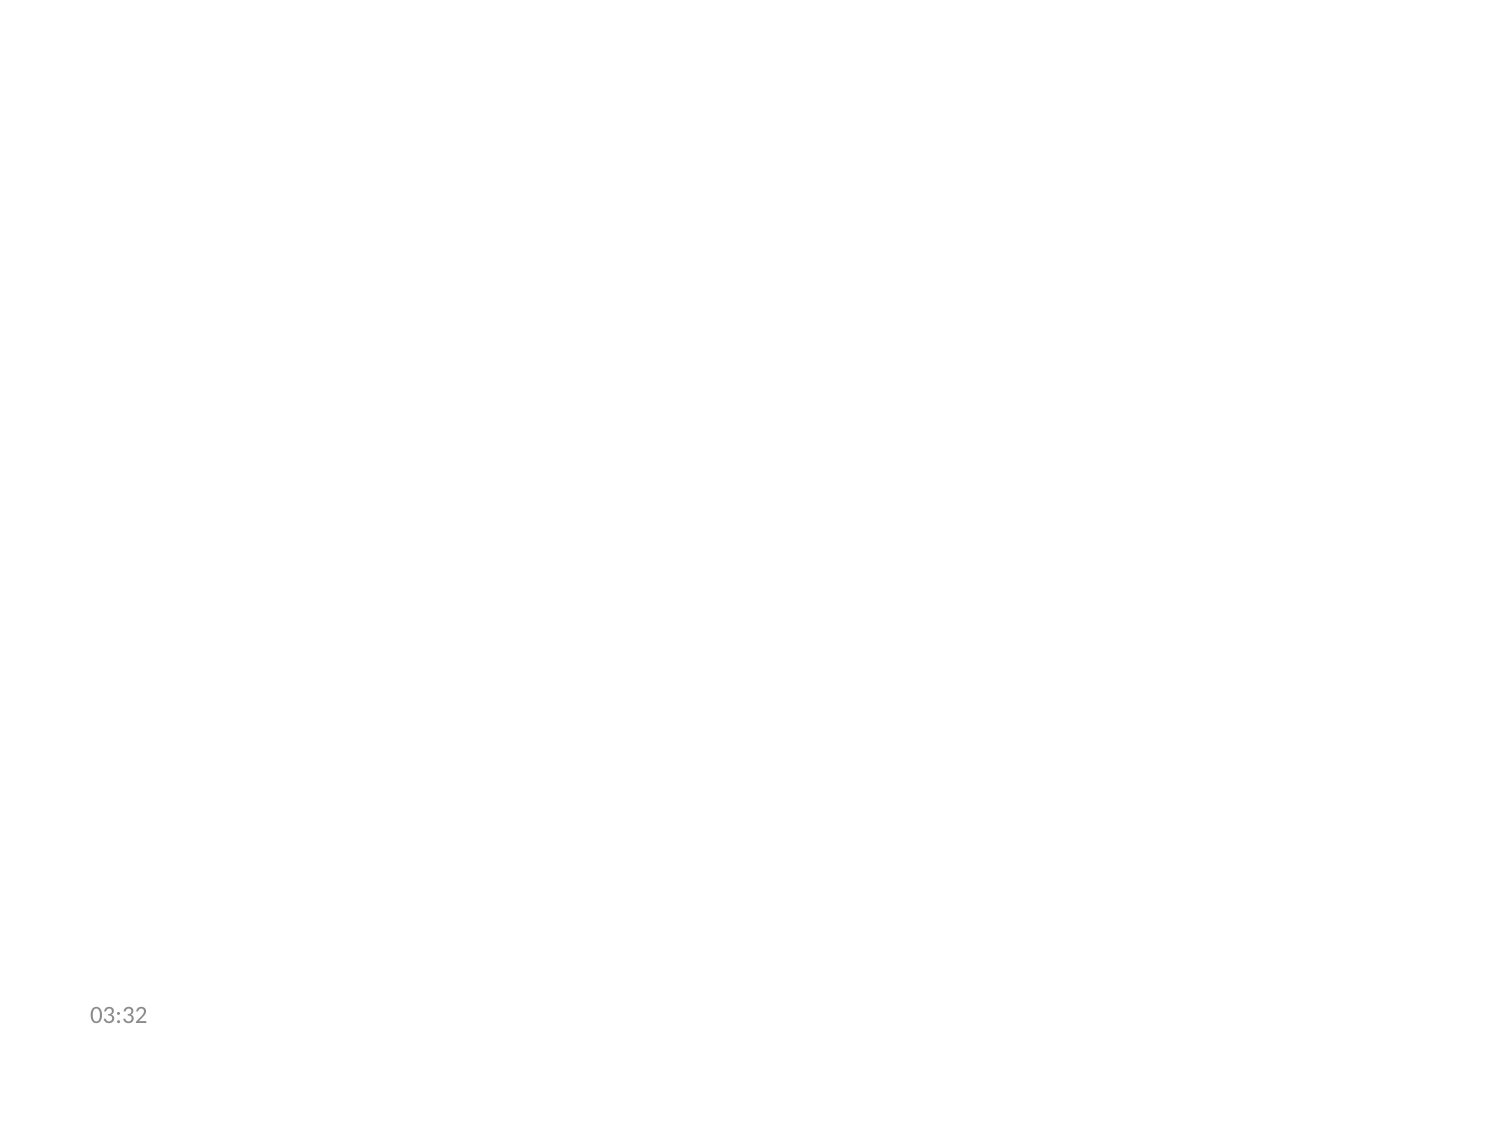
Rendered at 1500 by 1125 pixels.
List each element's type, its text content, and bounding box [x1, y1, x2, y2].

text_box 15:35 [75, 983, 425, 1044]
